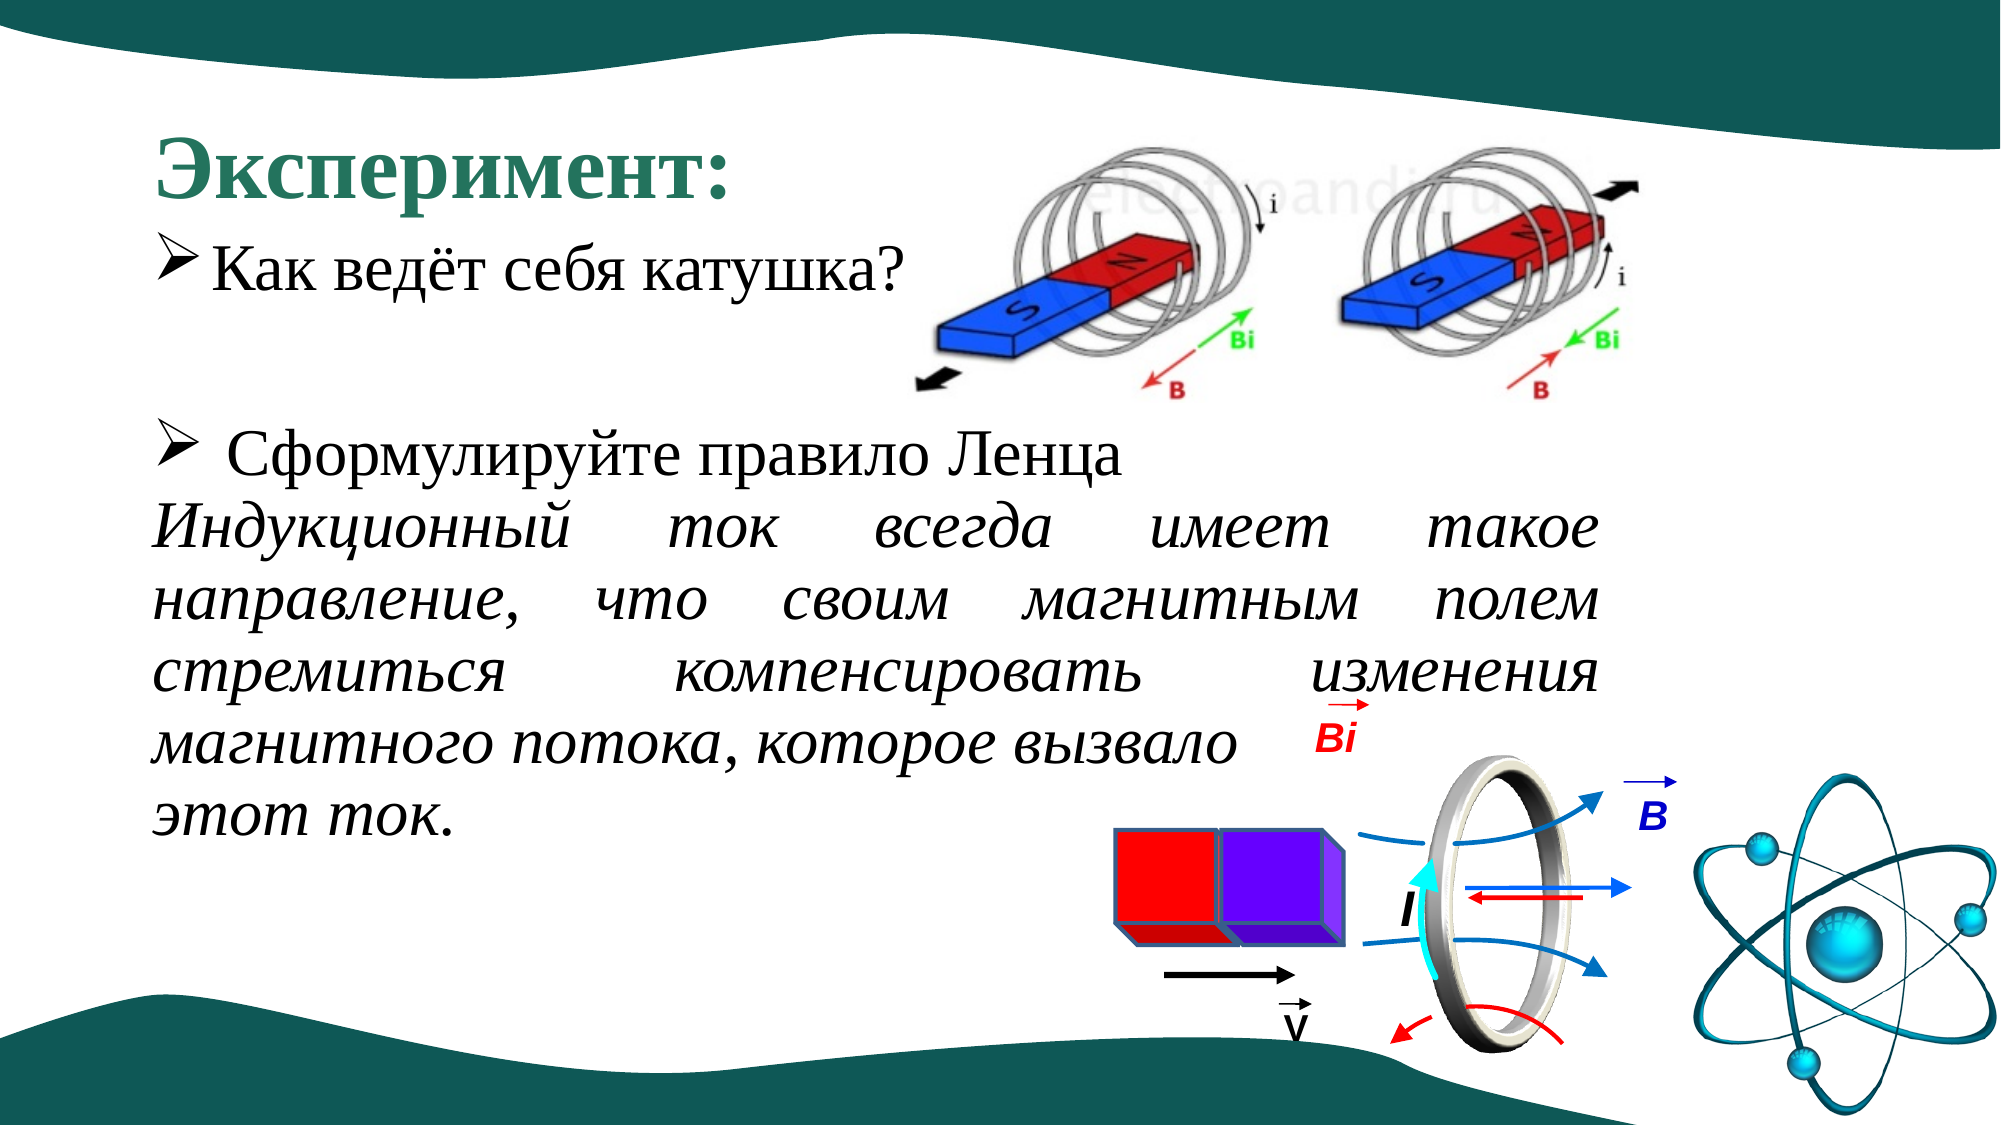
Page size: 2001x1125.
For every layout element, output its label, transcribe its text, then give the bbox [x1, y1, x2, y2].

list Как ведёт себя катушка? Сформулируйте правило Ленца Индукционный ток всегда имеет такое направление, что своим магнитным полем стремиться компенсировать изменения магнитного потока, которое вызвало этот ток. [137, 224, 1617, 1029]
picture [1678, 752, 2001, 1125]
title Эксперимент: [137, 59, 1886, 278]
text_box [1115, 482, 1678, 1125]
picture [907, 135, 1689, 403]
